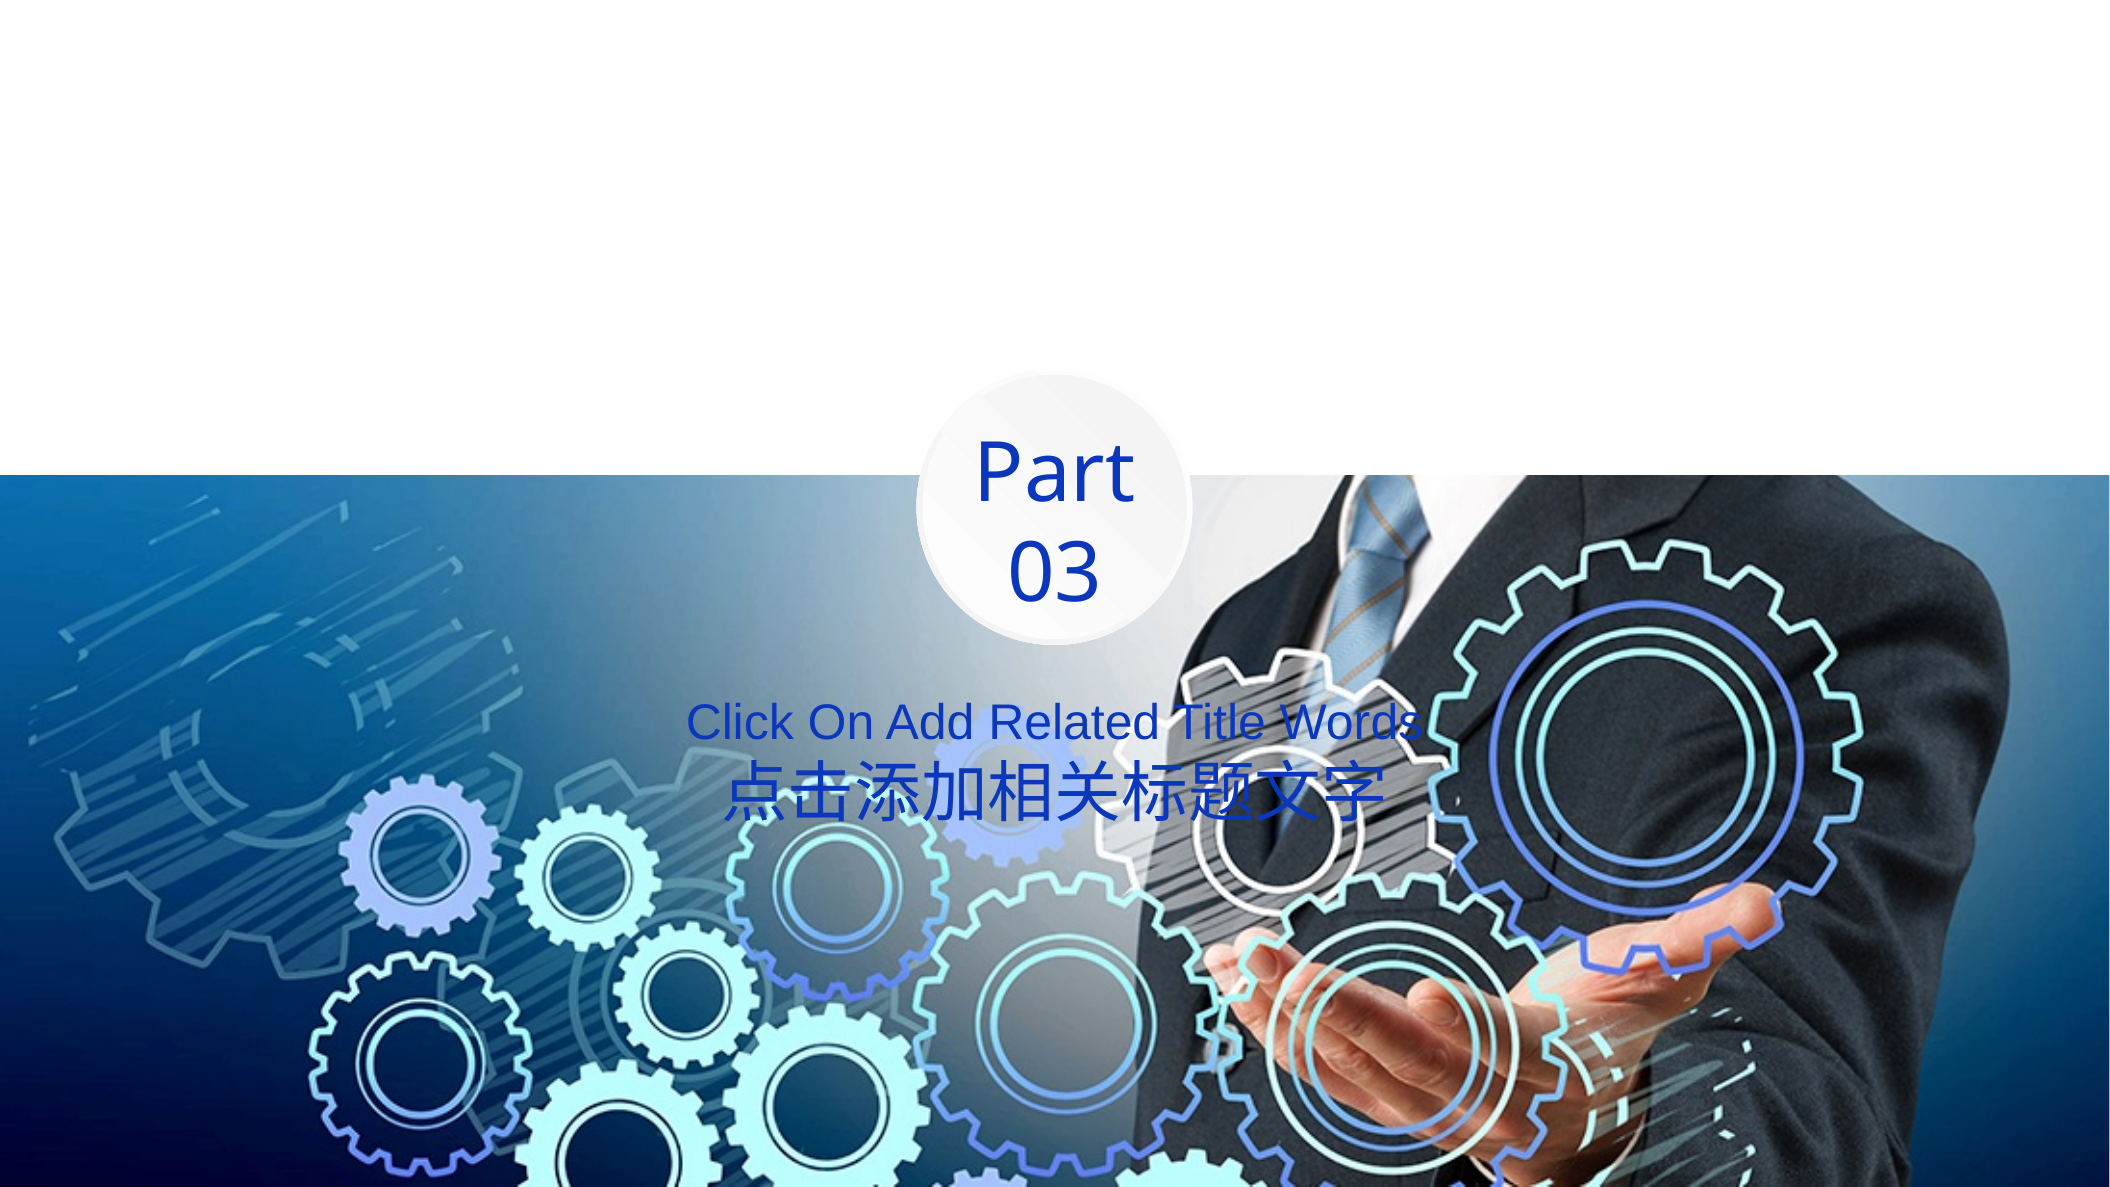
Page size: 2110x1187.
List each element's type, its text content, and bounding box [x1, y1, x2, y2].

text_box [916, 368, 1193, 645]
text_box [0, 474, 2110, 1187]
text_box Click On Add Related Title Words 点击添加相关标题文字 [631, 682, 1479, 837]
